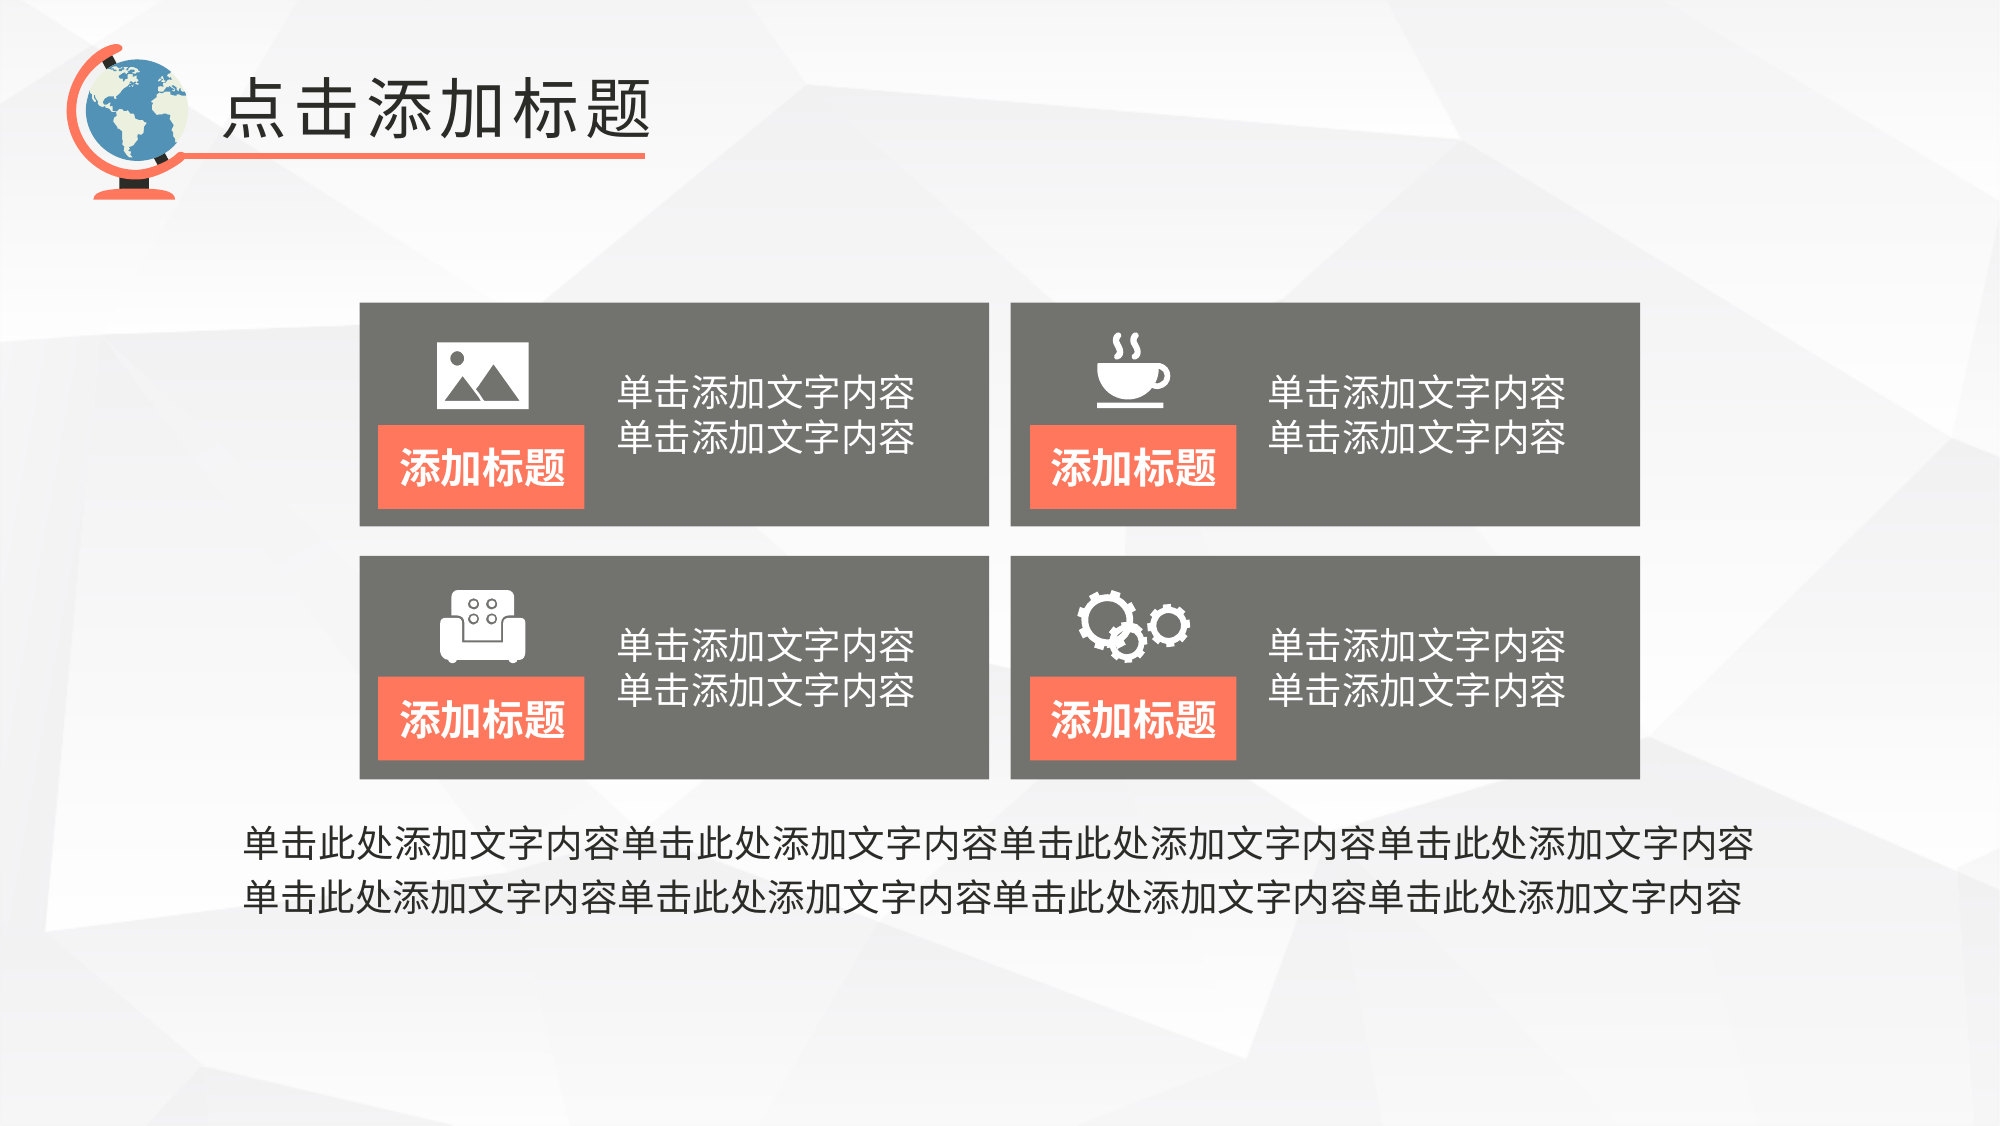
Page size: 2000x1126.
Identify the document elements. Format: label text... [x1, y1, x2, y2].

text_box 单击添加文字内容 单击添加文字内容 [566, 614, 967, 720]
text_box 添加标题 [370, 434, 595, 500]
text_box 添加标题 [1021, 686, 1246, 752]
picture [0, 0, 2000, 1126]
text_box [1028, 675, 1217, 686]
text_box [1028, 423, 1217, 434]
text_box [1028, 752, 1239, 762]
text_box [1009, 301, 1642, 529]
text_box [1009, 554, 1642, 782]
text_box 单击添加文字内容 单击添加文字内容 [566, 361, 967, 467]
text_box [1097, 330, 1171, 409]
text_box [1077, 589, 1191, 664]
text_box 单击此处添加文字内容单击此处添加文字内容单击此处添加文字内容单击此处添加文字内容单击此处添加文字内容单击此处添加文字内容单击此处添加文字内容单击此处添加文字内容 [228, 804, 1772, 927]
text_box [376, 423, 566, 434]
text_box [376, 675, 566, 686]
text_box [376, 752, 587, 762]
text_box 添加标题 [1021, 434, 1246, 500]
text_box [439, 589, 526, 664]
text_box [66, 42, 703, 200]
text_box [358, 301, 991, 529]
text_box [358, 554, 991, 782]
text_box 单击添加文字内容 单击添加文字内容 [1217, 361, 1618, 467]
text_box 单击添加文字内容 单击添加文字内容 [1217, 614, 1618, 720]
text_box [1028, 500, 1239, 511]
text_box [376, 500, 587, 511]
text_box 添加标题 [370, 686, 595, 752]
text_box [437, 342, 529, 410]
